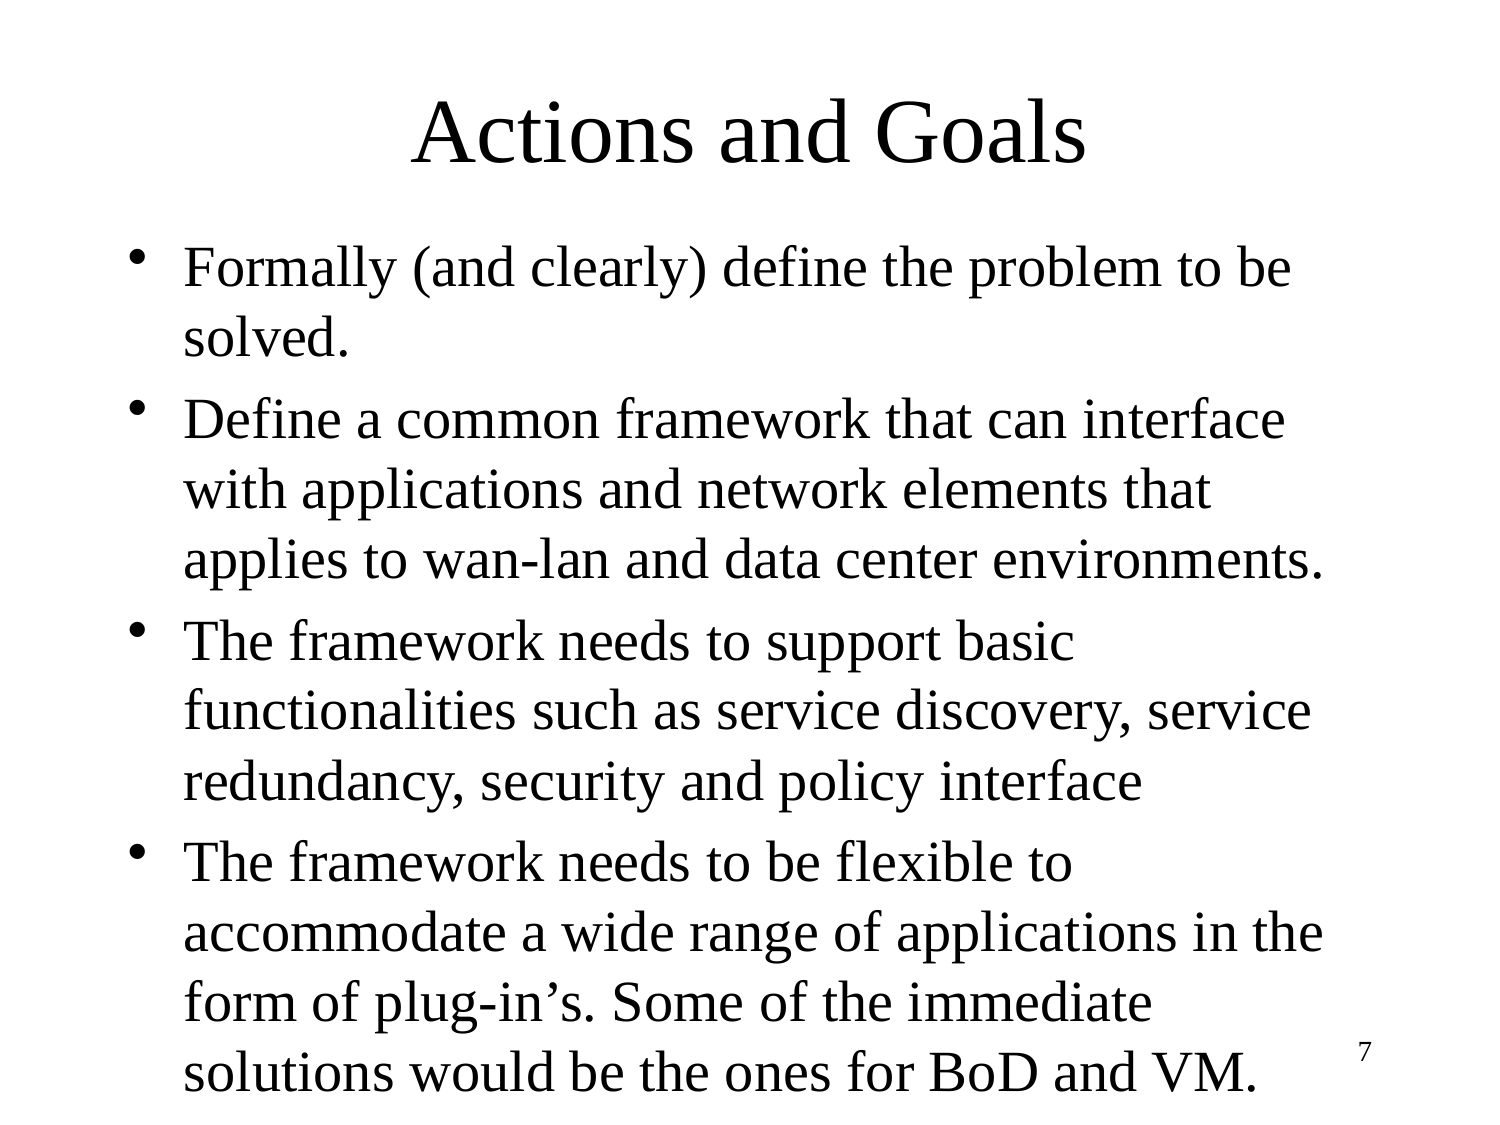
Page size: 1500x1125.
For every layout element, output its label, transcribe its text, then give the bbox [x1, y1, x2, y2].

slide_number 7 [1074, 1025, 1388, 1100]
list Formally (and clearly) define the problem to be solved. Define a common framework that can interface with applications and network elements that applies to wan-lan and data center environments. The framework needs to support basic functionalities such as service discovery, service redundancy, security and policy interface The framework needs to be flexible to accommodate a wide range of applications in the form of plug-in’s. Some of the immediate solutions would be the ones for BoD and VM. [112, 220, 1388, 896]
title Actions and Goals [112, 32, 1388, 220]
